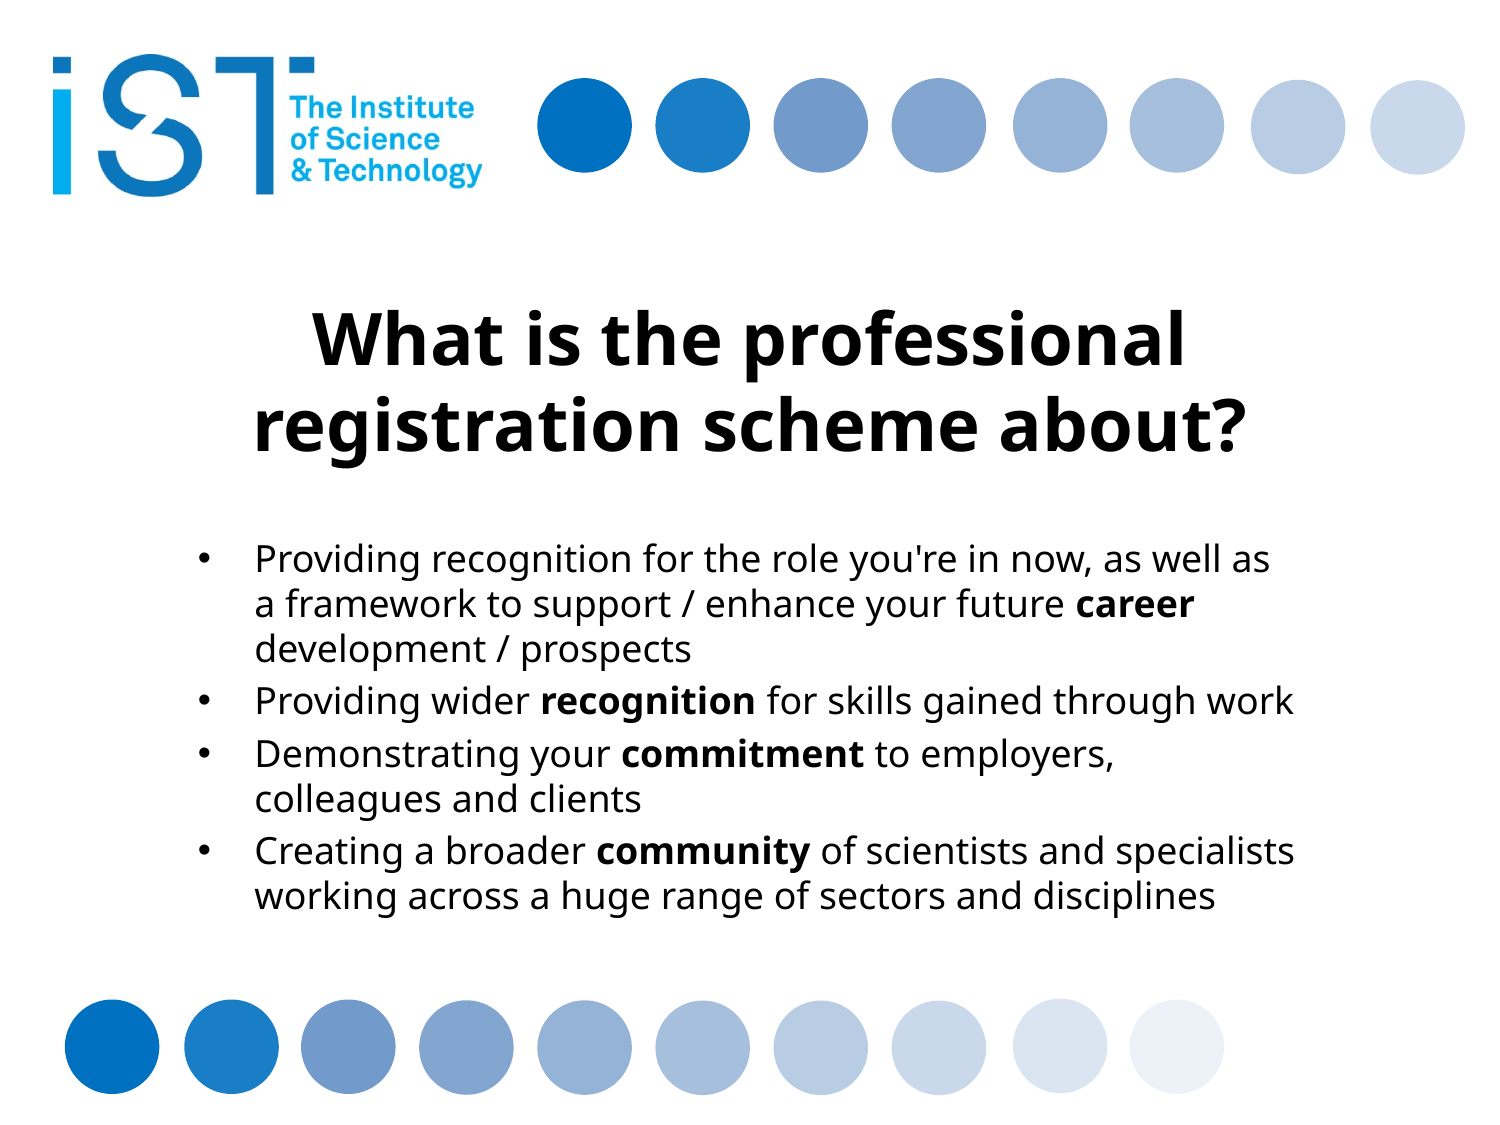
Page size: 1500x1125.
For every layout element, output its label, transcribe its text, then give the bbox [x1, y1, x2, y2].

list Providing recognition for the role you're in now, as well as a framework to support / enhance your future career development / prospects Providing wider recognition for skills gained through work Demonstrating your commitment to employers, colleagues and clients Creating a broader community of scientists and specialists working across a huge range of sectors and disciplines [183, 527, 1317, 965]
title What is the professional registration scheme about? [183, 231, 1317, 527]
picture [53, 54, 482, 197]
